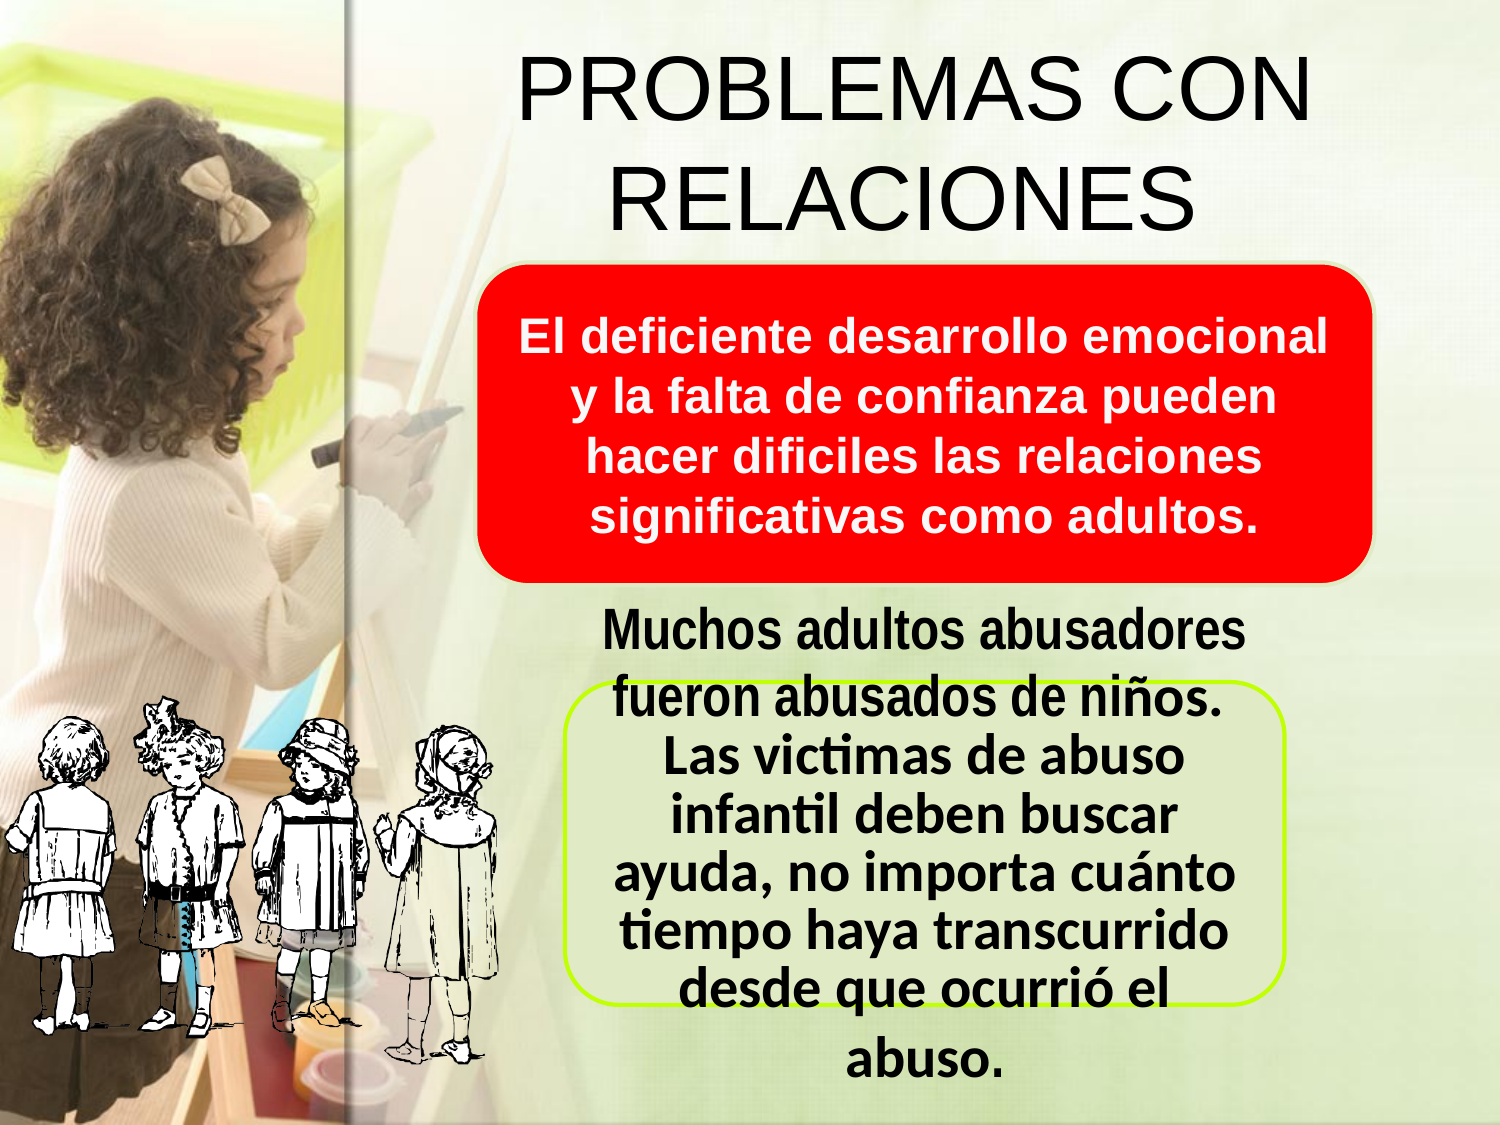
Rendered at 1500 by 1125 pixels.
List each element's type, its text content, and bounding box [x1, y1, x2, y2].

picture [0, 0, 1500, 1125]
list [362, 262, 1488, 1006]
title PROBLEMAS CON RELACIONES [343, 45, 1487, 233]
